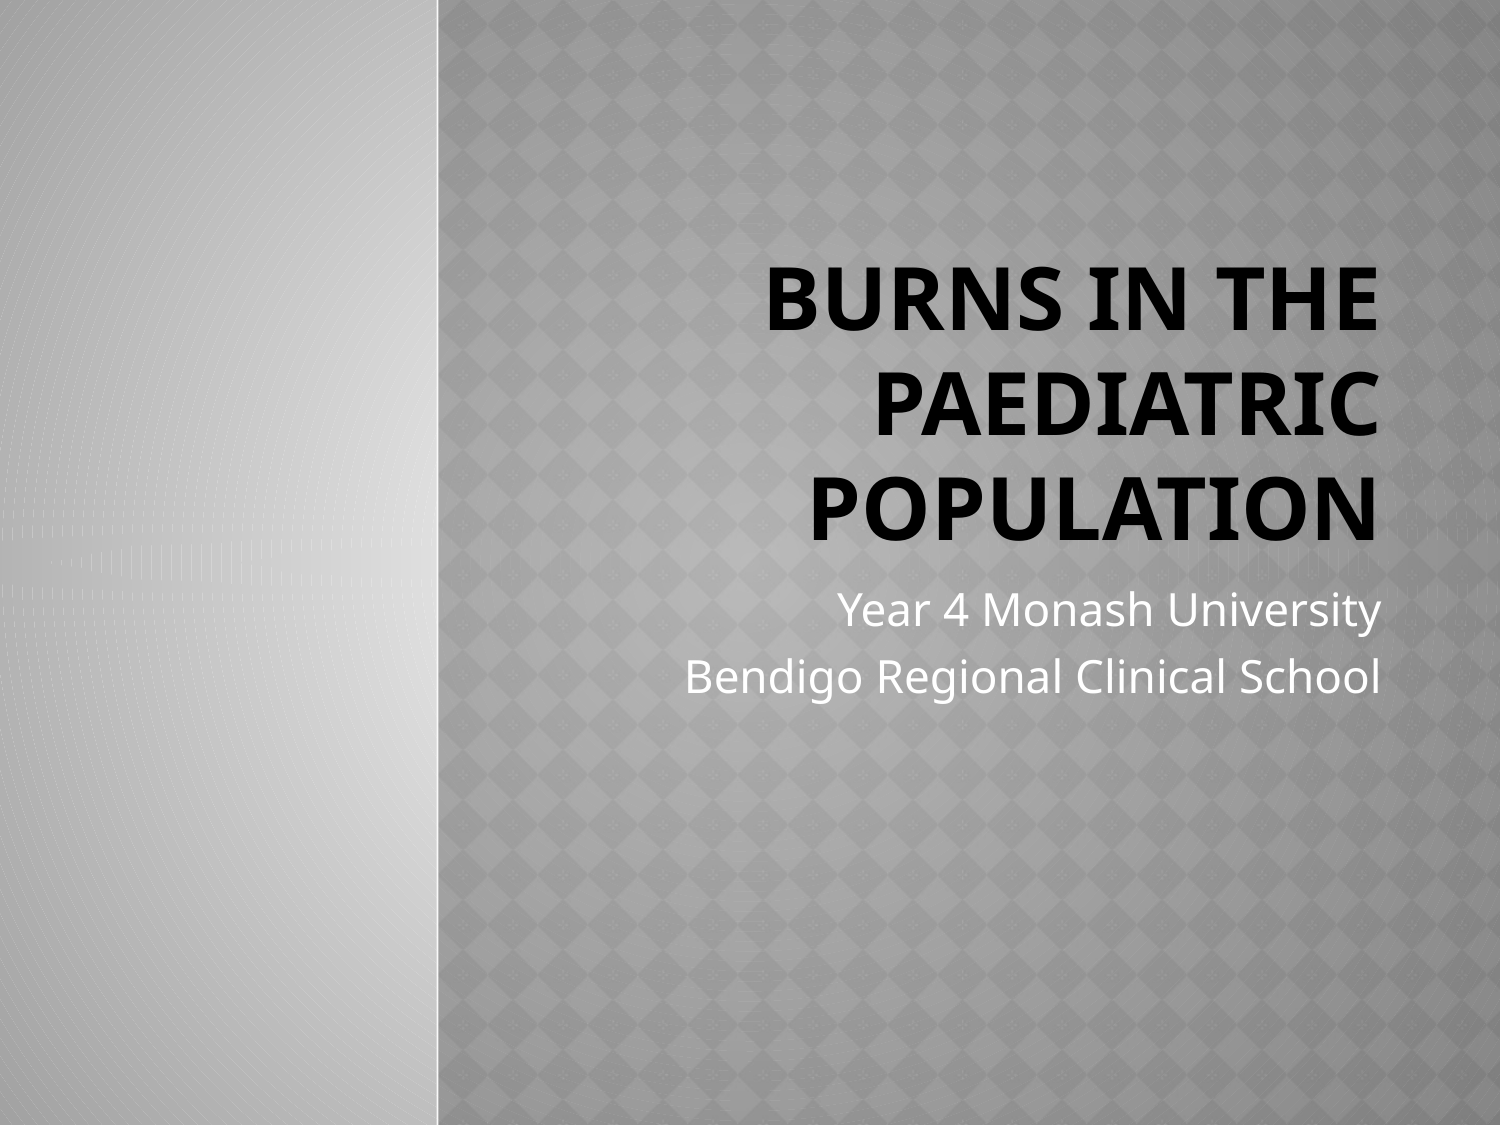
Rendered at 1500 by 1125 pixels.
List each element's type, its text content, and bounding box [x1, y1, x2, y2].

title Burns in the Paediatric Population [552, 87, 1390, 558]
subtitle Year 4 Monash University Bendigo Regional Clinical School [550, 580, 1390, 762]
